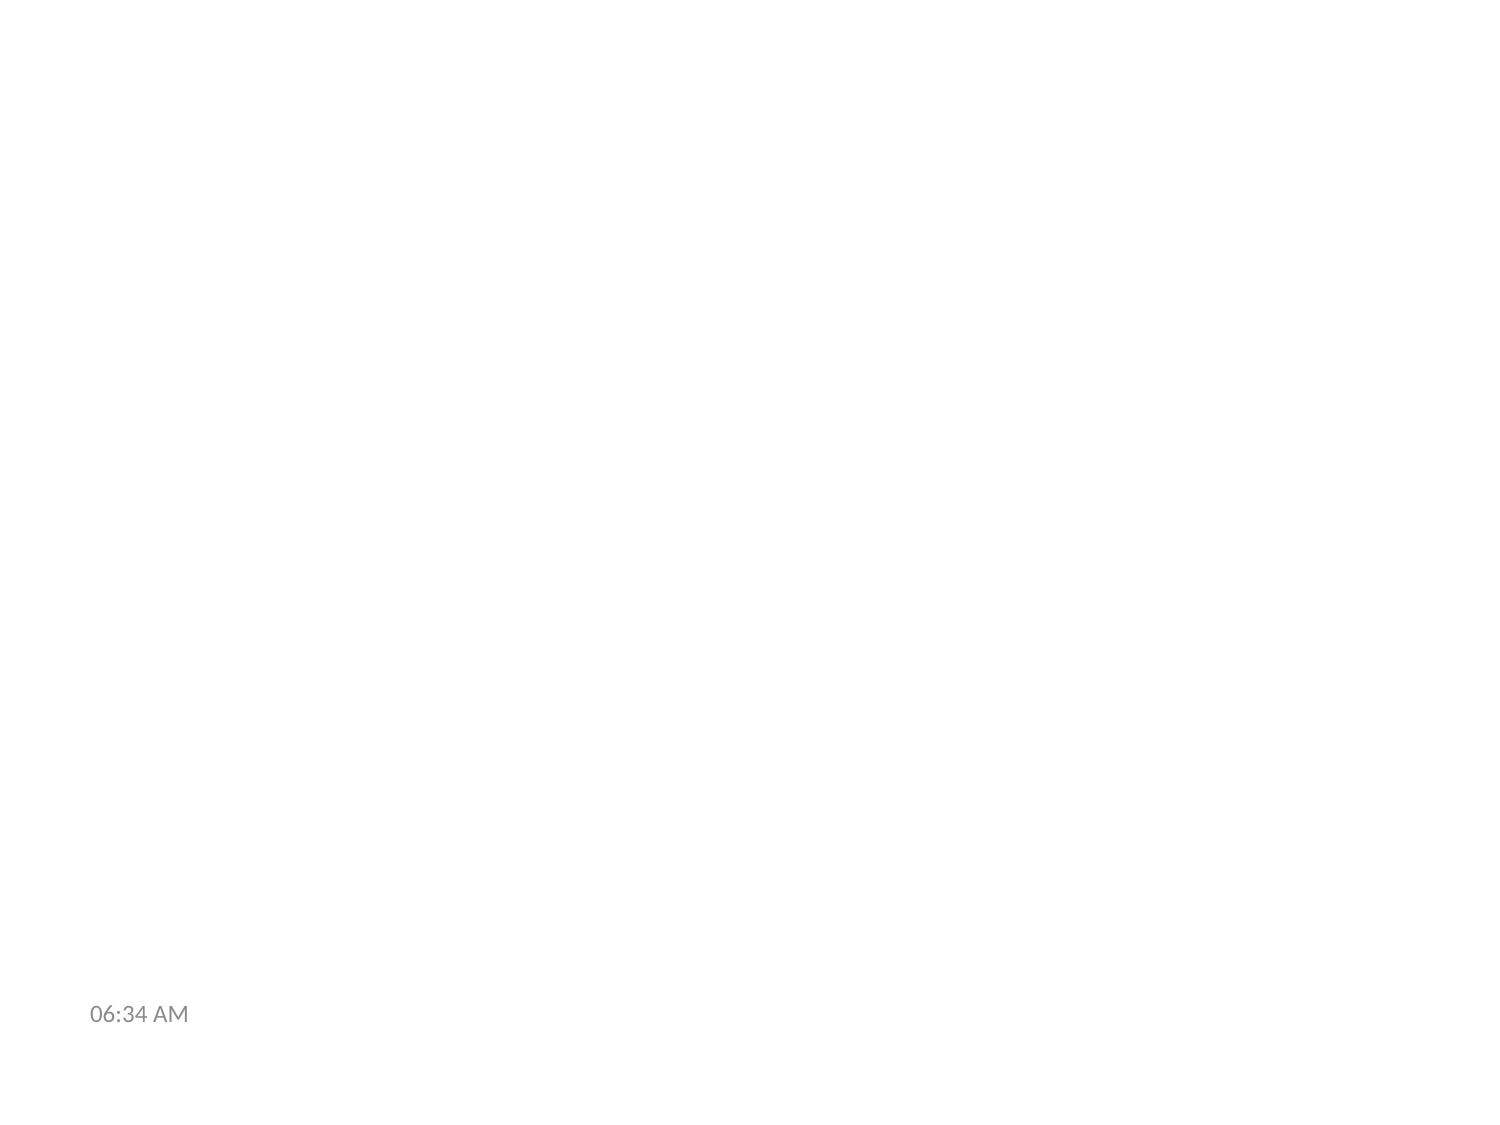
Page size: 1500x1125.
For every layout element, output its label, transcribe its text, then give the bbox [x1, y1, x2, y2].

text_box 3:35 PM [75, 982, 425, 1043]
